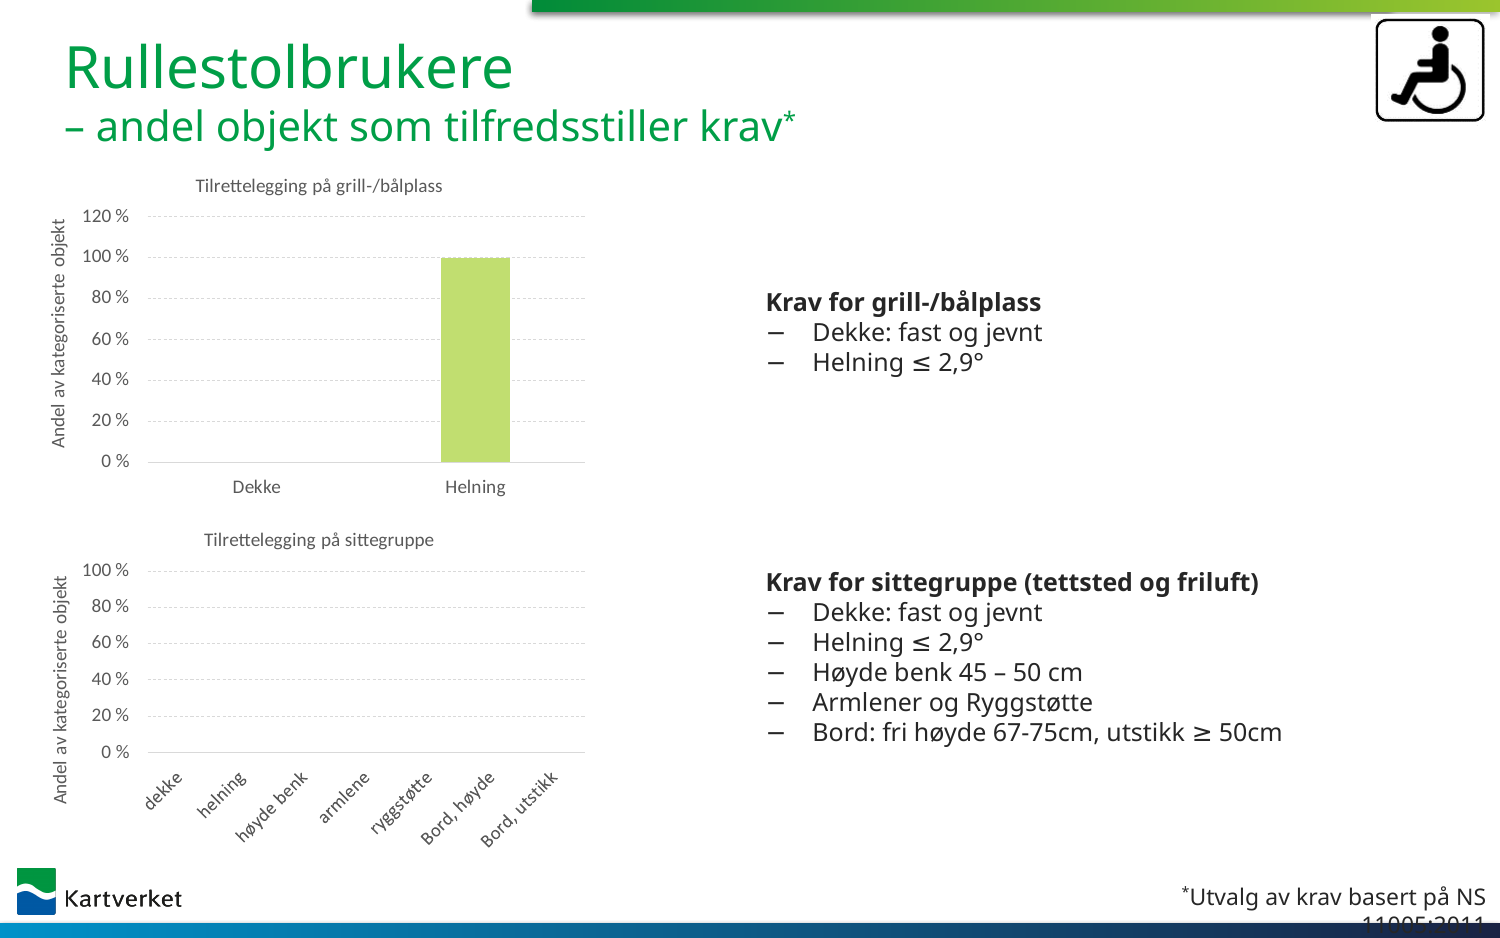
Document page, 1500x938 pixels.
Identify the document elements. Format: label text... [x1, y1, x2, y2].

picture [41, 166, 596, 505]
text_box Krav for sittegruppe (tettsted og friluft) Dekke: fast og jevnt Helning ≤ 2,9° Høyde benk 45 – 50 cm Armlener og Ryggstøtte Bord: fri høyde 67-75cm, utstikk ≥ 50cm [750, 559, 1500, 754]
picture [41, 520, 596, 859]
text_box *Utvalg av krav basert på NS 11005:2011 [1068, 873, 1500, 938]
text_box Rullestolbrukere – andel objekt som tilfredsstiller krav* [49, 14, 1431, 158]
picture [1371, 13, 1491, 127]
text_box Krav for grill-/bålplass Dekke: fast og jevnt Helning ≤ 2,9° [750, 279, 1452, 384]
